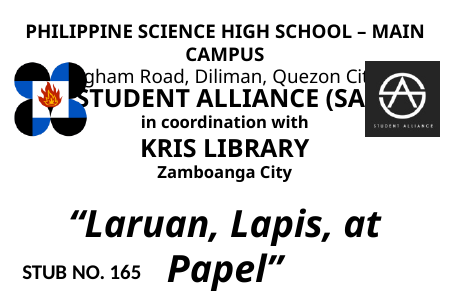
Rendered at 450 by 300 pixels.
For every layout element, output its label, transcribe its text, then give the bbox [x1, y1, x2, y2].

picture [364, 60, 441, 137]
picture [12, 60, 88, 137]
text_box STUDENT ALLIANCE (SA) in coordination with KRIS LIBRARY Zamboanga City [0, 74, 450, 190]
text_box STUB NO. 165 [7, 251, 213, 292]
text_box PHILIPPINE SCIENCE HIGH SCHOOL – MAIN CAMPUS Agham Road, Diliman, Quezon City [0, 12, 450, 74]
text_box “Laruan, Lapis, at Papel” [0, 192, 450, 298]
